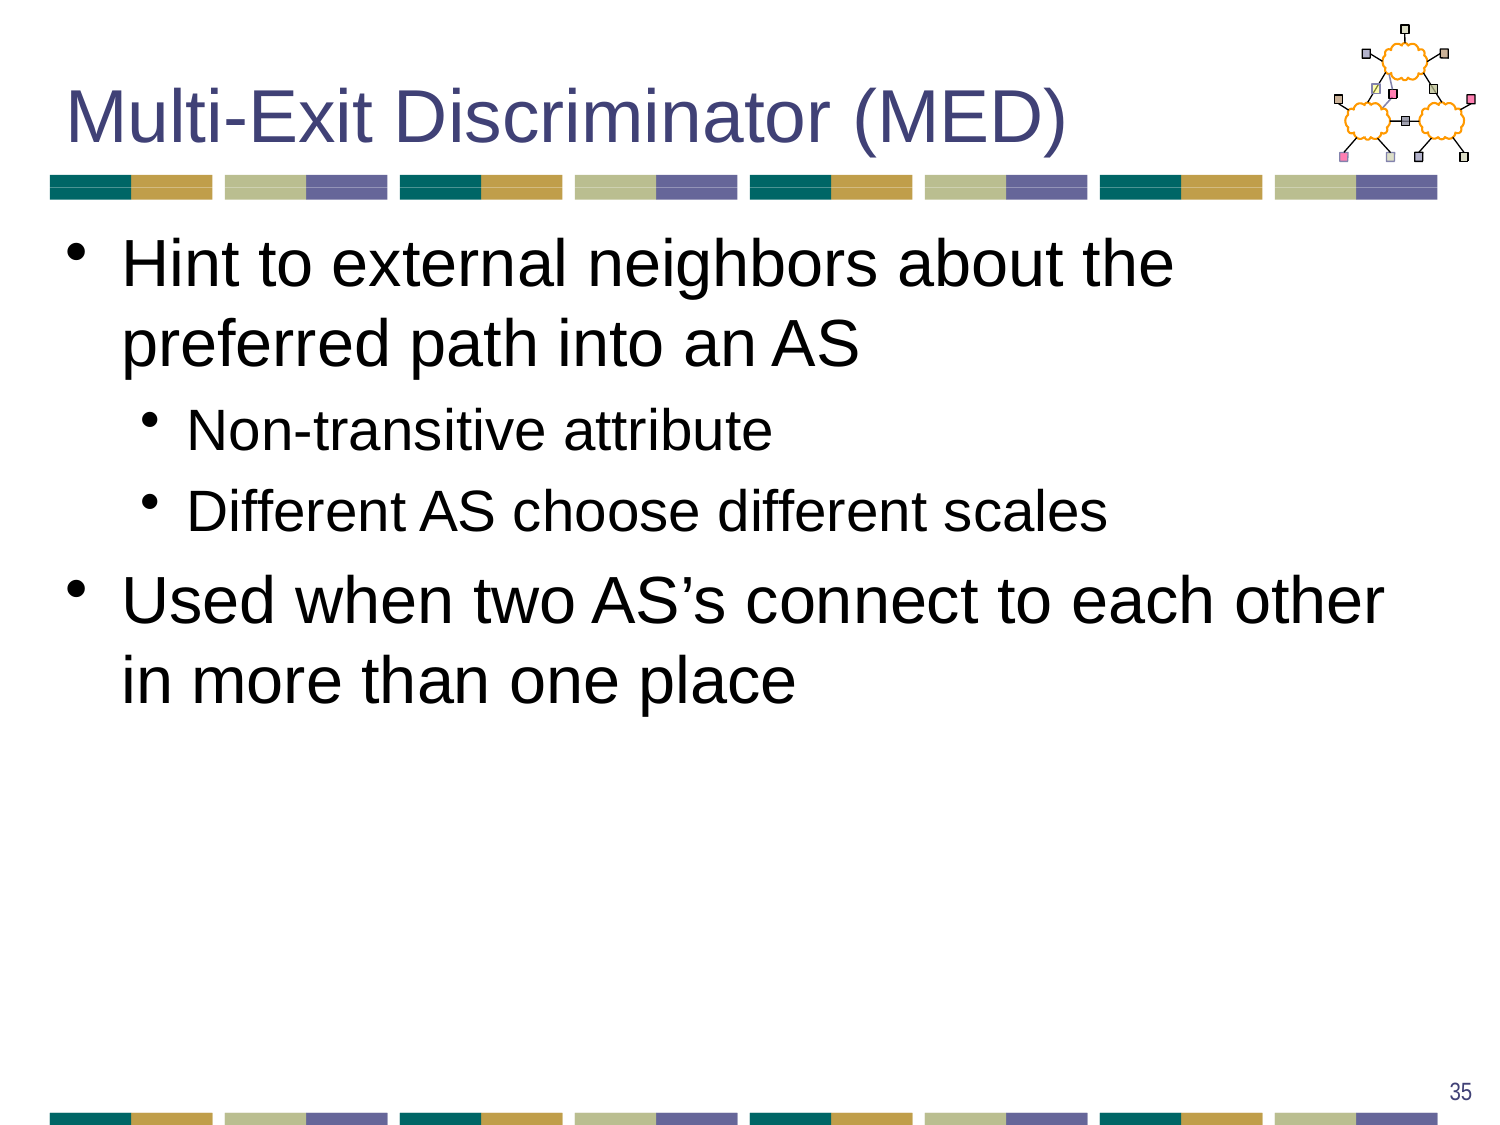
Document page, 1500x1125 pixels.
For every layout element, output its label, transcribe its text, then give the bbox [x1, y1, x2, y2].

list Hint to external neighbors about the preferred path into an AS Non-transitive attribute Different AS choose different scales Used when two AS’s connect to each other in more than one place [49, 212, 1438, 1001]
title Multi-Exit Discriminator (MED) [49, 62, 1388, 163]
slide_number 35 [1174, 1037, 1488, 1113]
